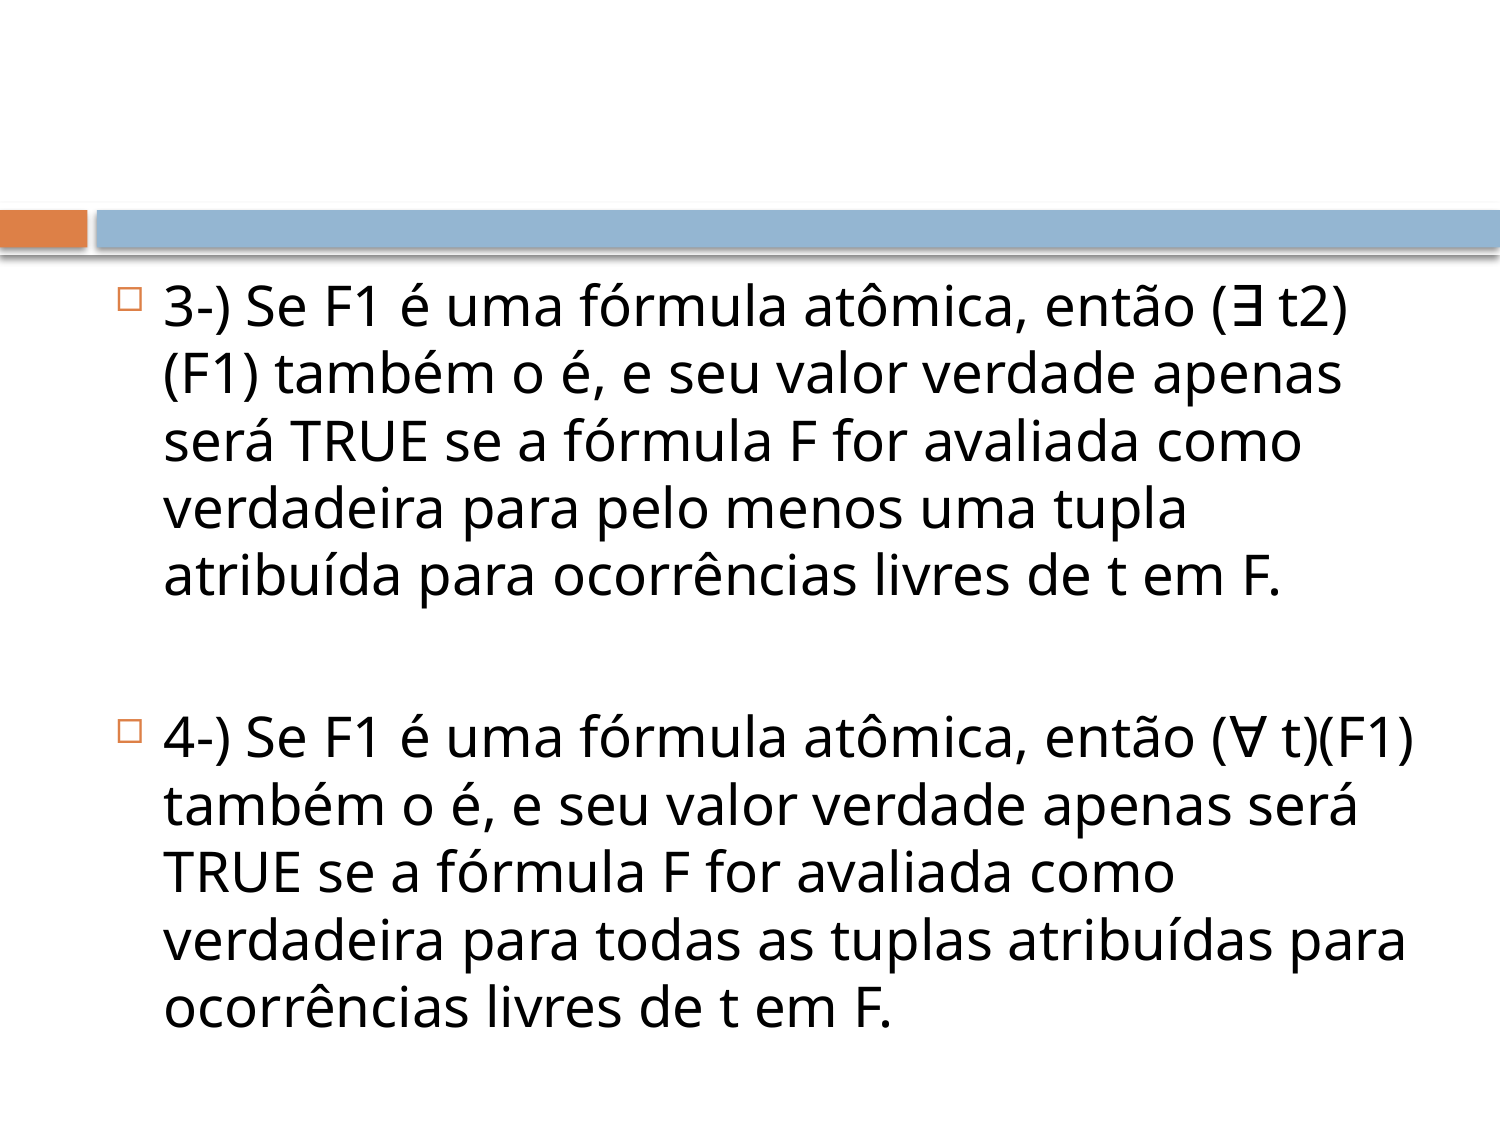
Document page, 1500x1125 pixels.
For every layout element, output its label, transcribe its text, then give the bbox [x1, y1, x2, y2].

list 3-) Se F1 é uma fórmula atômica, então (∃ t2)(F1) também o é, e seu valor verdade apenas será TRUE se a fórmula F for avaliada como verdadeira para pelo menos uma tupla atribuída para ocorrências livres de t em F. 4-) Se F1 é uma fórmula atômica, então (∀ t)(F1) também o é, e seu valor verdade apenas será TRUE se a fórmula F for avaliada como verdadeira para todas as tuplas atribuídas para ocorrências livres de t em F. [100, 262, 1438, 1063]
